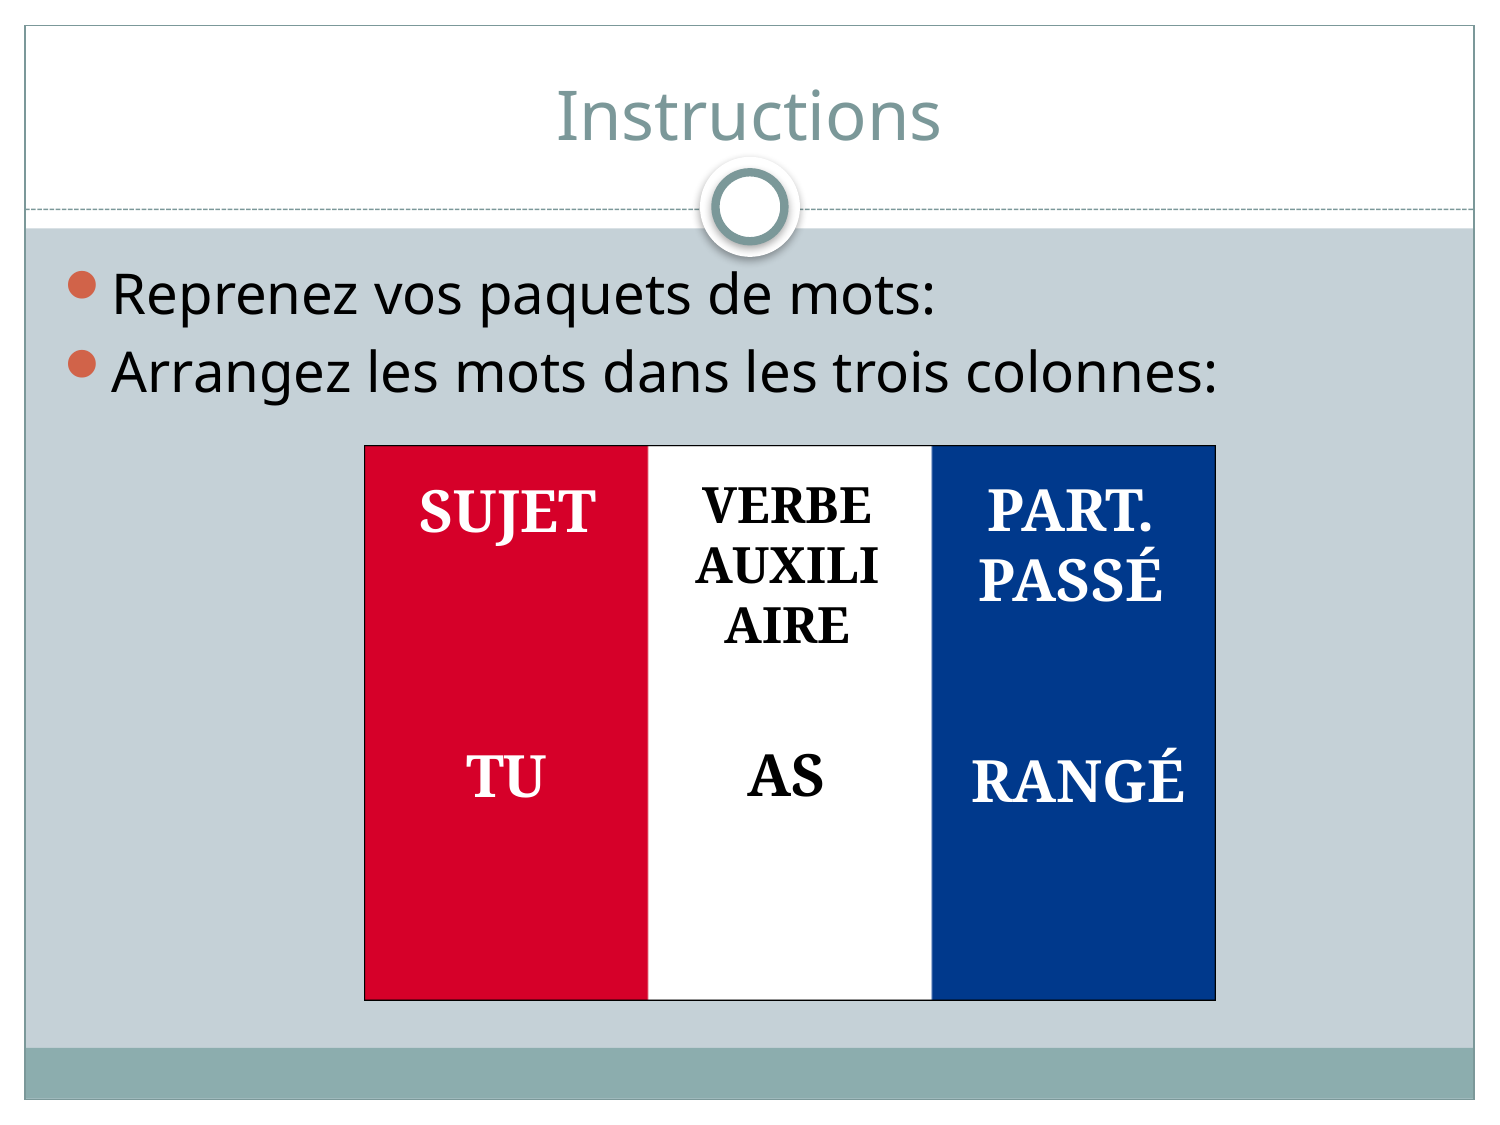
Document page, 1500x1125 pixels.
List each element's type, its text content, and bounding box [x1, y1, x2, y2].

title Instructions [49, 37, 1450, 162]
list Reprenez vos paquets de mots: Arrangez les mots dans les trois colonnes: [49, 250, 1445, 1001]
picture [364, 445, 1216, 1001]
